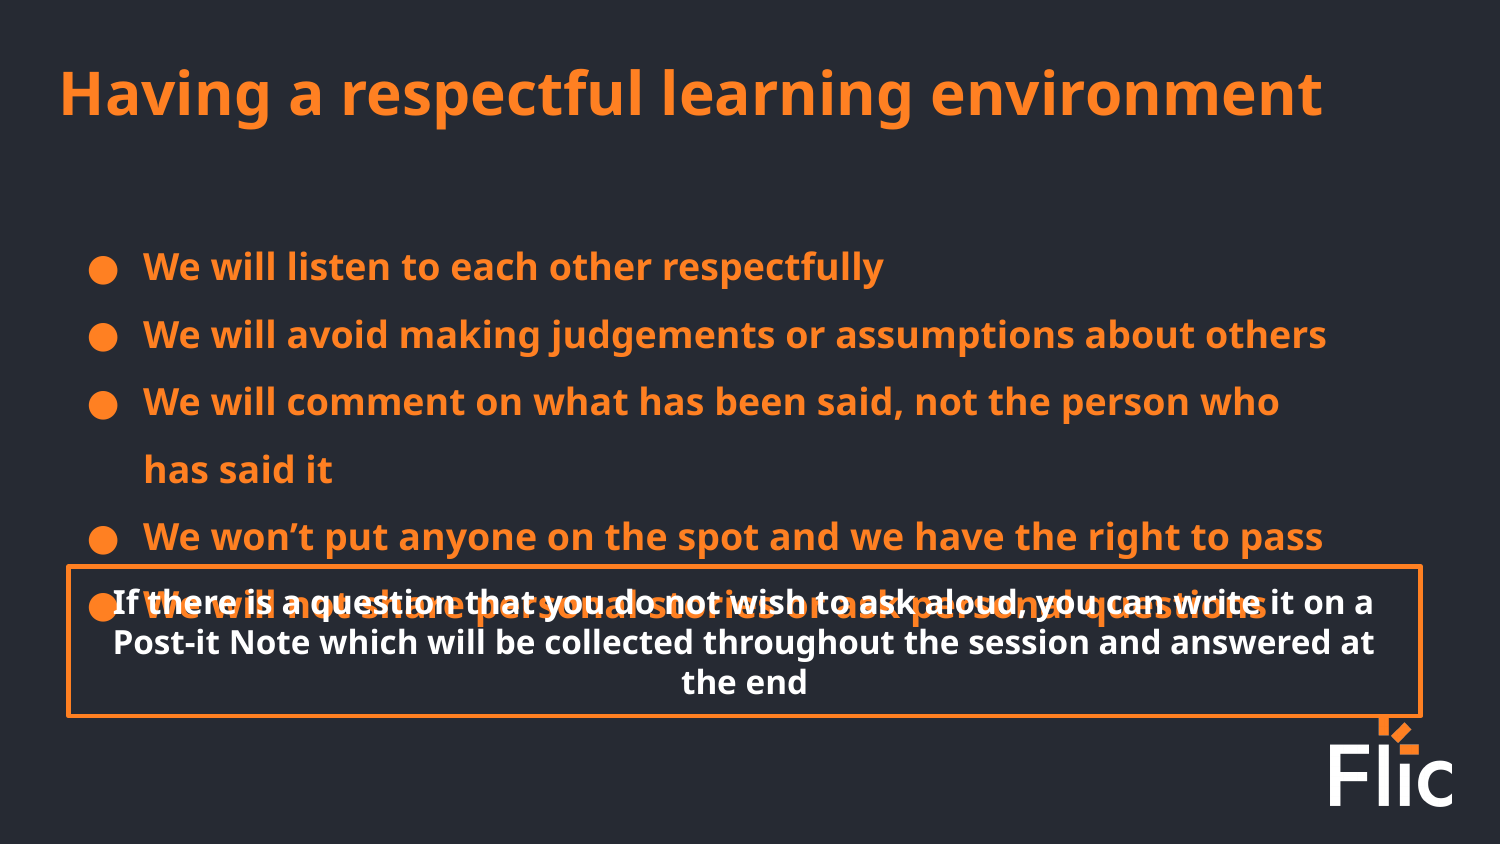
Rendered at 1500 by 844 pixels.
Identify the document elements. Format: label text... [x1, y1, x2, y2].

text_box Having a respectful learning environment [59, 44, 1377, 173]
text_box We will listen to each other respectfully We will avoid making judgements or assumptions about others We will comment on what has been said, not the person who has said it We won’t put anyone on the spot and we have the right to pass We will not share personal stories or ask personal questions [53, 205, 1351, 641]
text_box If there is a question that you do not wish to ask aloud, you can write it on a Post-it Note which will be collected throughout the session and answered at the end [68, 566, 1421, 716]
picture [1330, 716, 1452, 807]
